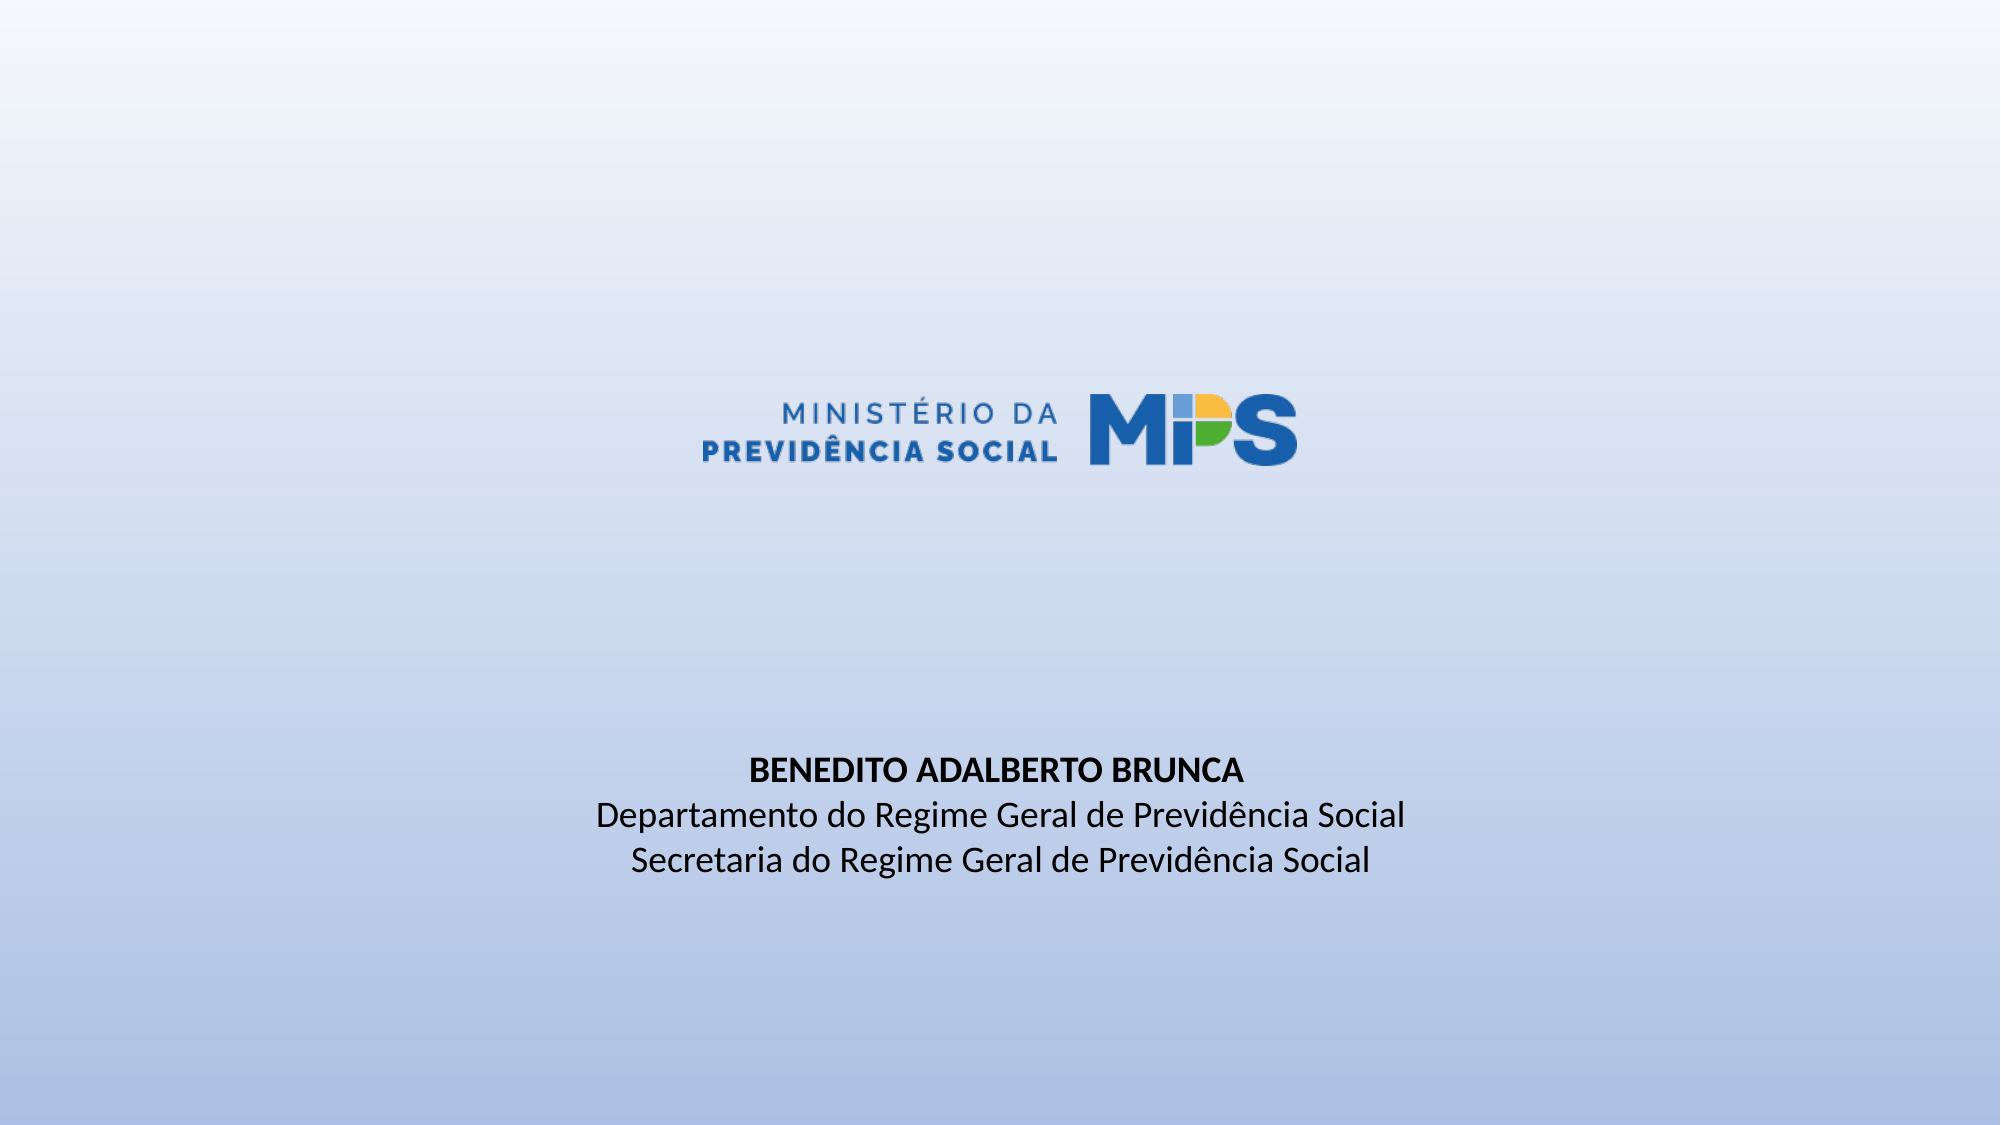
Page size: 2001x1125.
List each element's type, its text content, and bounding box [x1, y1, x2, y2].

text_box BENEDITO ADALBERTO BRUNCA Departamento do Regime Geral de Previdência Social Secretaria do Regime Geral de Previdência Social [446, 738, 1571, 888]
picture [703, 394, 1297, 466]
